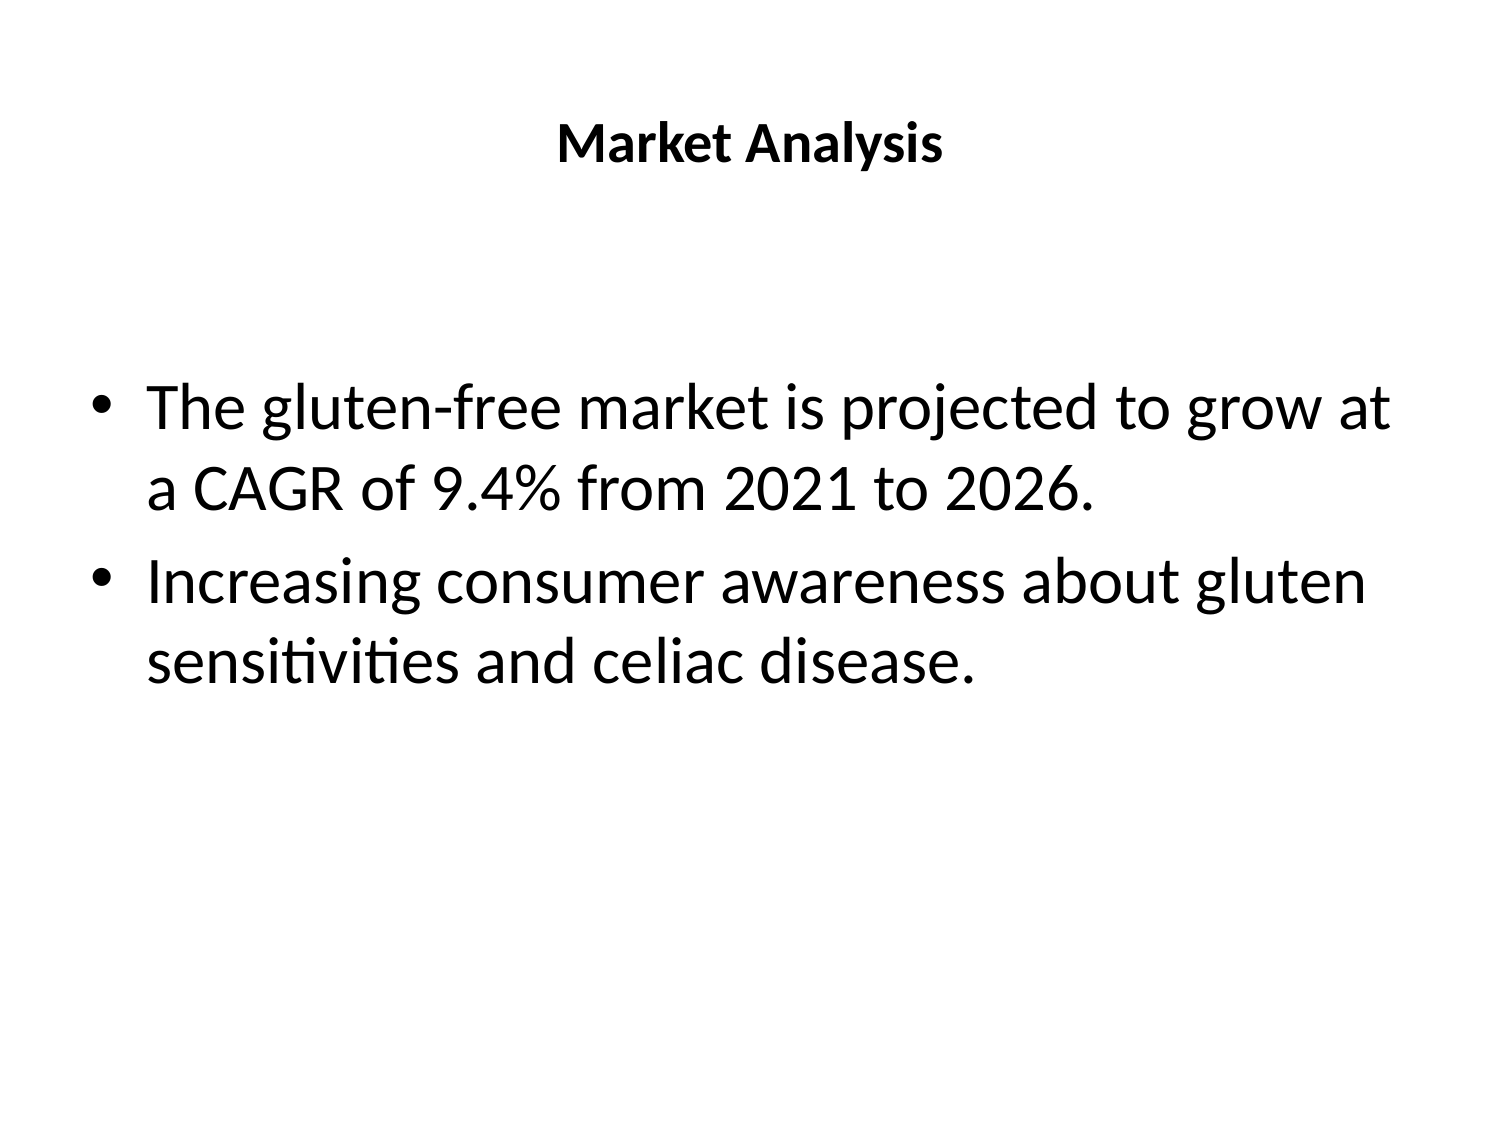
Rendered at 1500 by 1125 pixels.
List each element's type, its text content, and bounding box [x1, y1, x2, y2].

title Market Analysis [75, 45, 1425, 233]
list The gluten-free market is projected to grow at a CAGR of 9.4% from 2021 to 2026. Increasing consumer awareness about gluten sensitivities and celiac disease. [75, 262, 1425, 1005]
